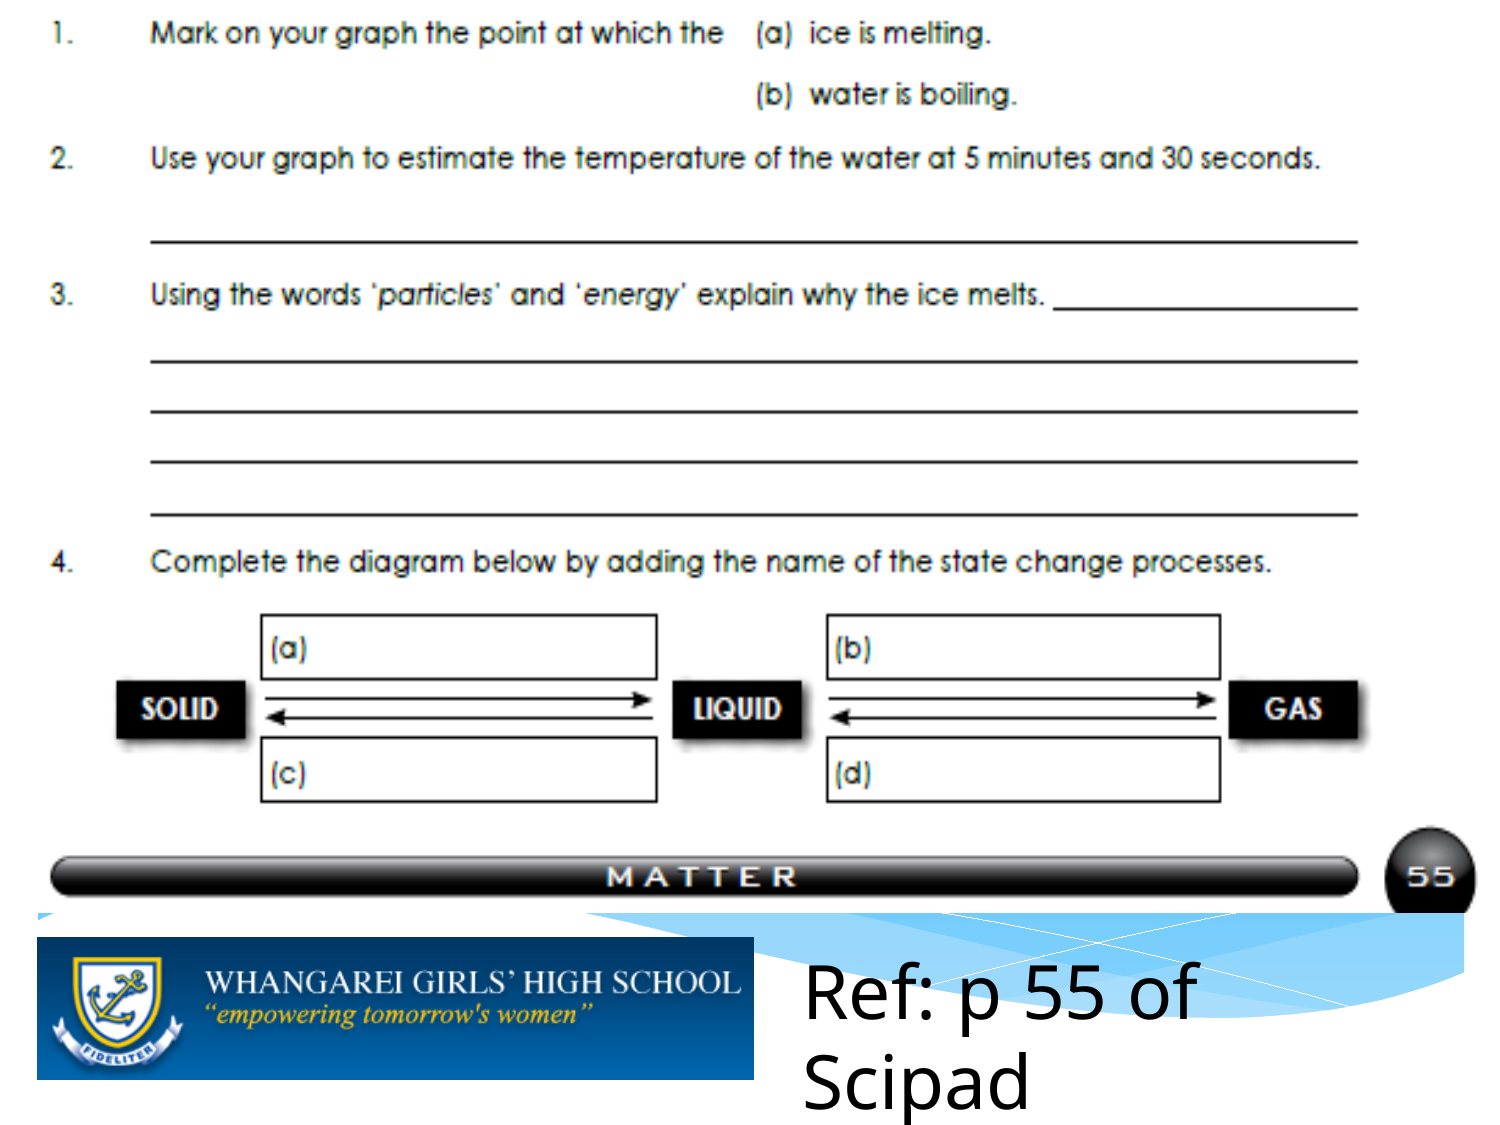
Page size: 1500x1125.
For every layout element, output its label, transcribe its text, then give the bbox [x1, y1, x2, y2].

picture [0, 0, 1500, 913]
text_box Ref: p 55 of Scipad [787, 937, 1438, 1125]
picture [37, 937, 754, 1080]
